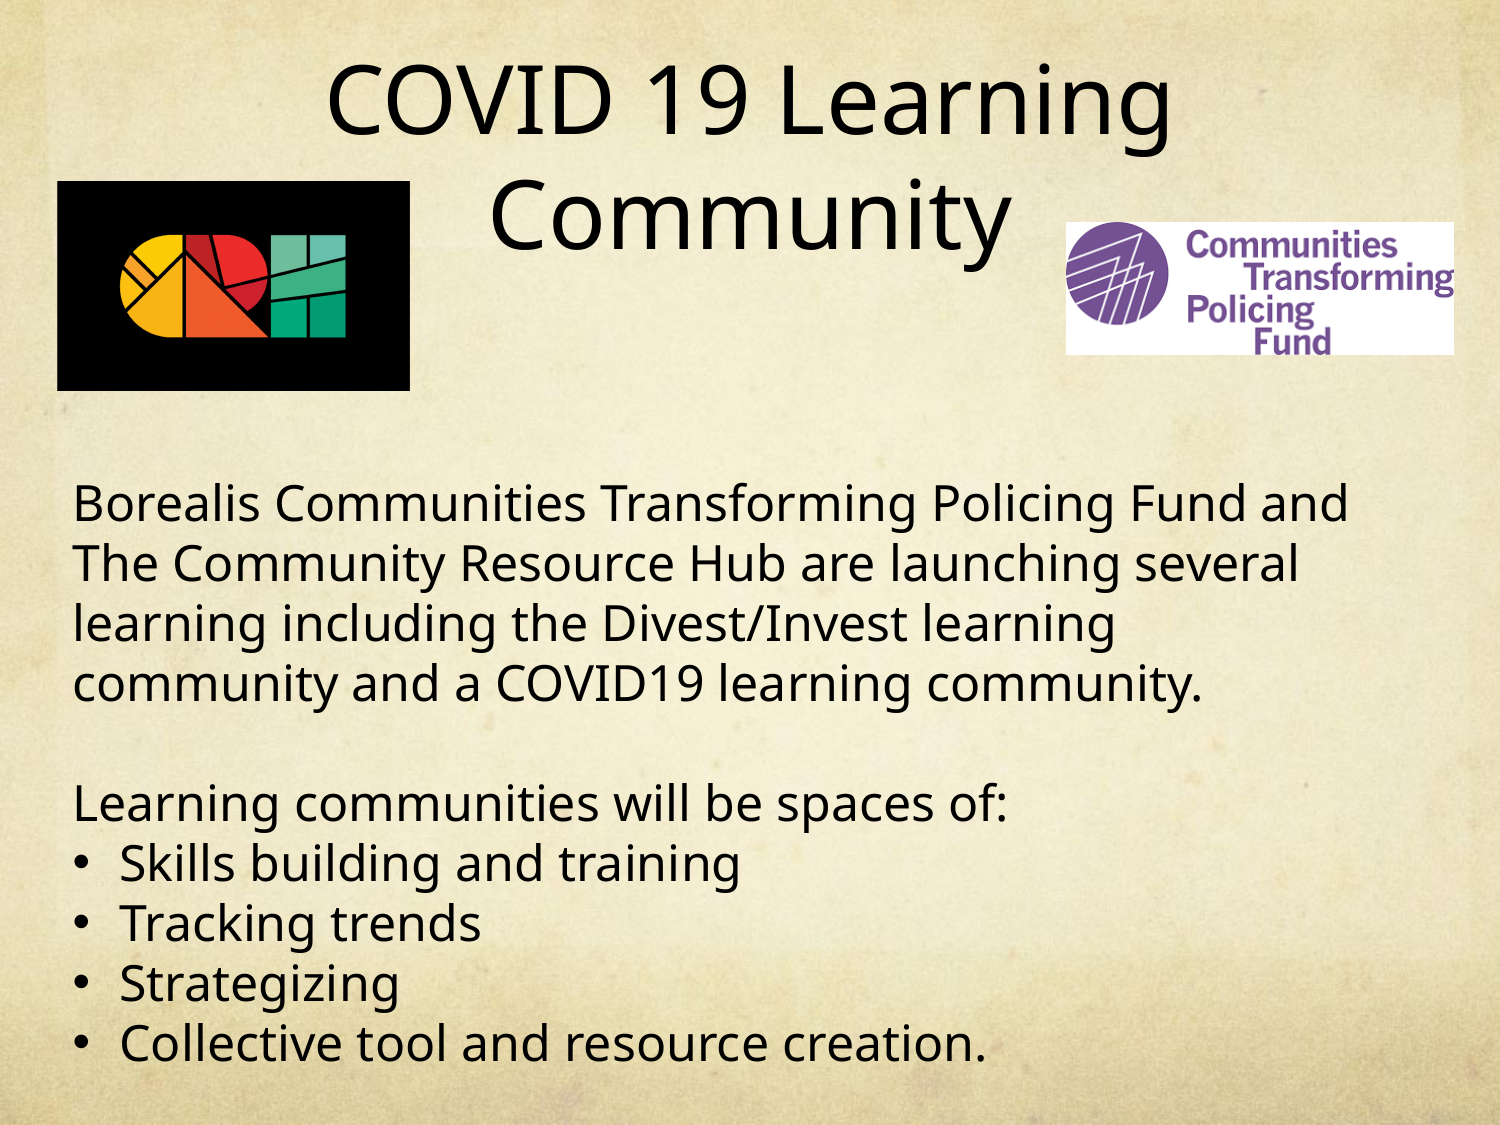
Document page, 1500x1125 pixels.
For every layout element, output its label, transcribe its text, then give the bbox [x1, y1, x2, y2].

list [1065, 180, 1454, 397]
title COVID 19 Learning Community [150, 82, 1350, 225]
picture [0, 0, 1500, 1125]
text_box Borealis Communities Transforming Policing Fund and The Community Resource Hub are launching several learning including the Divest/Invest learning community and a COVID19 learning community. Learning communities will be spaces of: Skills building and training Tracking trends Strategizing Collective tool and resource creation. [57, 464, 1383, 1079]
